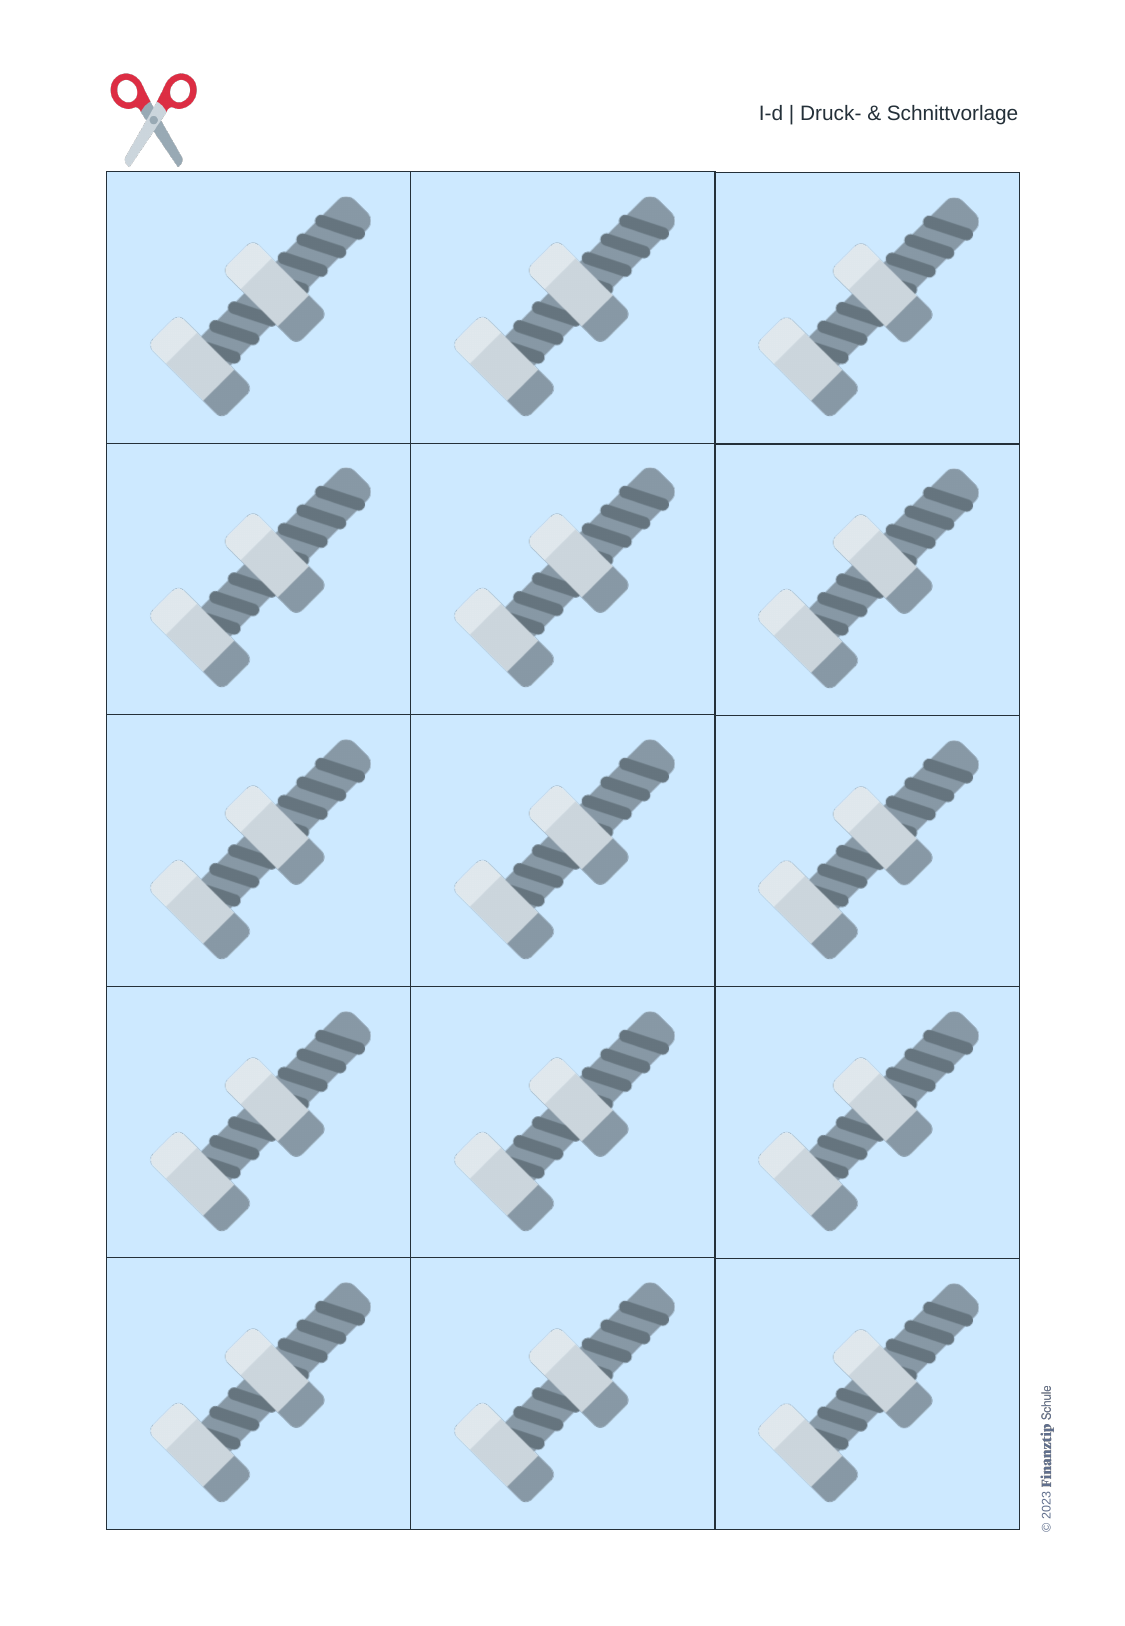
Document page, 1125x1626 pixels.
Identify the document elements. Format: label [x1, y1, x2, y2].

picture [756, 198, 978, 394]
picture [452, 1307, 674, 1505]
picture [452, 197, 674, 394]
picture [148, 1307, 370, 1505]
text_box [0, 394, 1125, 1307]
picture [148, 197, 370, 394]
picture [756, 1307, 978, 1505]
picture [105, 73, 202, 170]
picture [1039, 1386, 1054, 1487]
